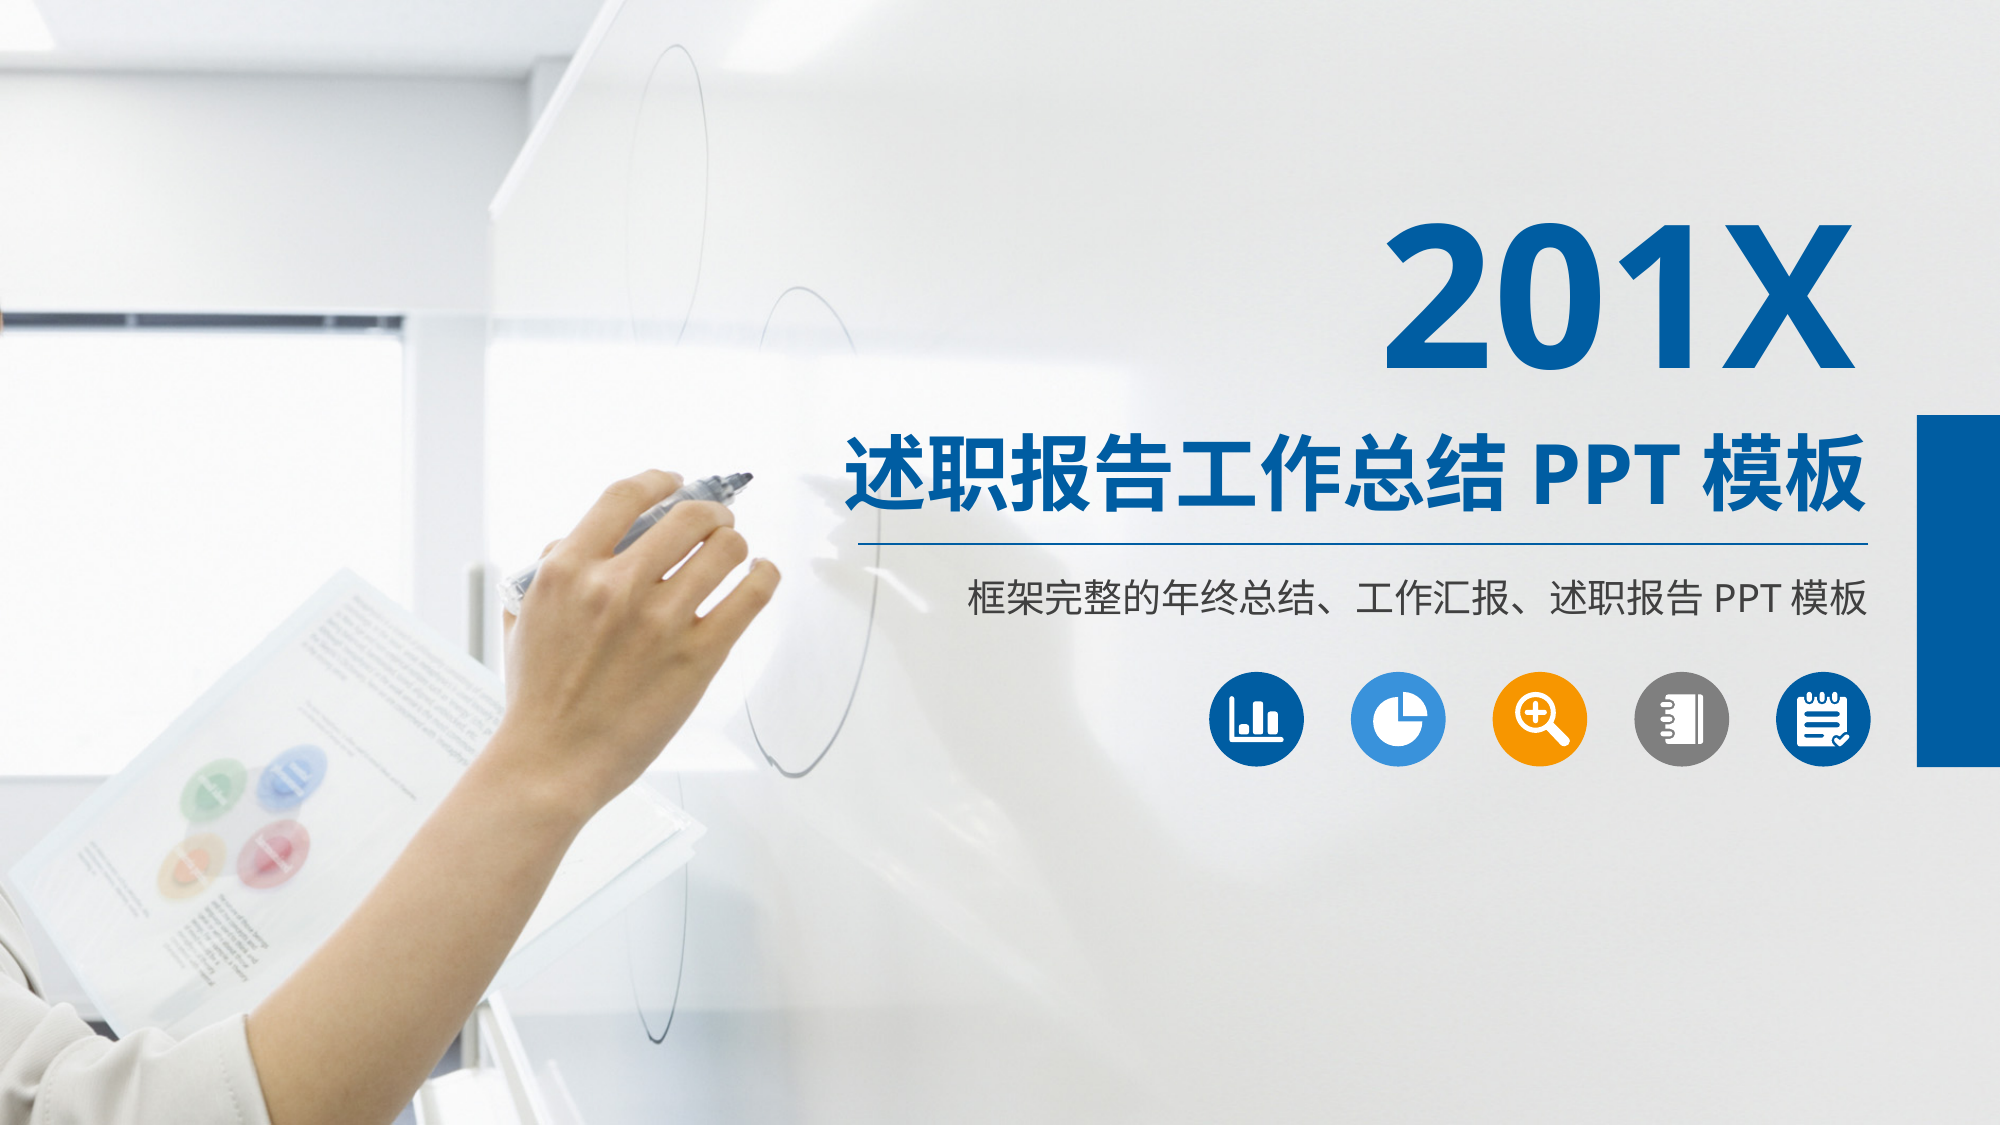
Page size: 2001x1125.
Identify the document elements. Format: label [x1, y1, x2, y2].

text_box [1350, 671, 1446, 767]
text_box [1634, 671, 1730, 767]
picture [0, 0, 2000, 1125]
text_box [1775, 671, 1871, 767]
text_box [1208, 671, 1305, 767]
text_box [1492, 671, 1588, 767]
